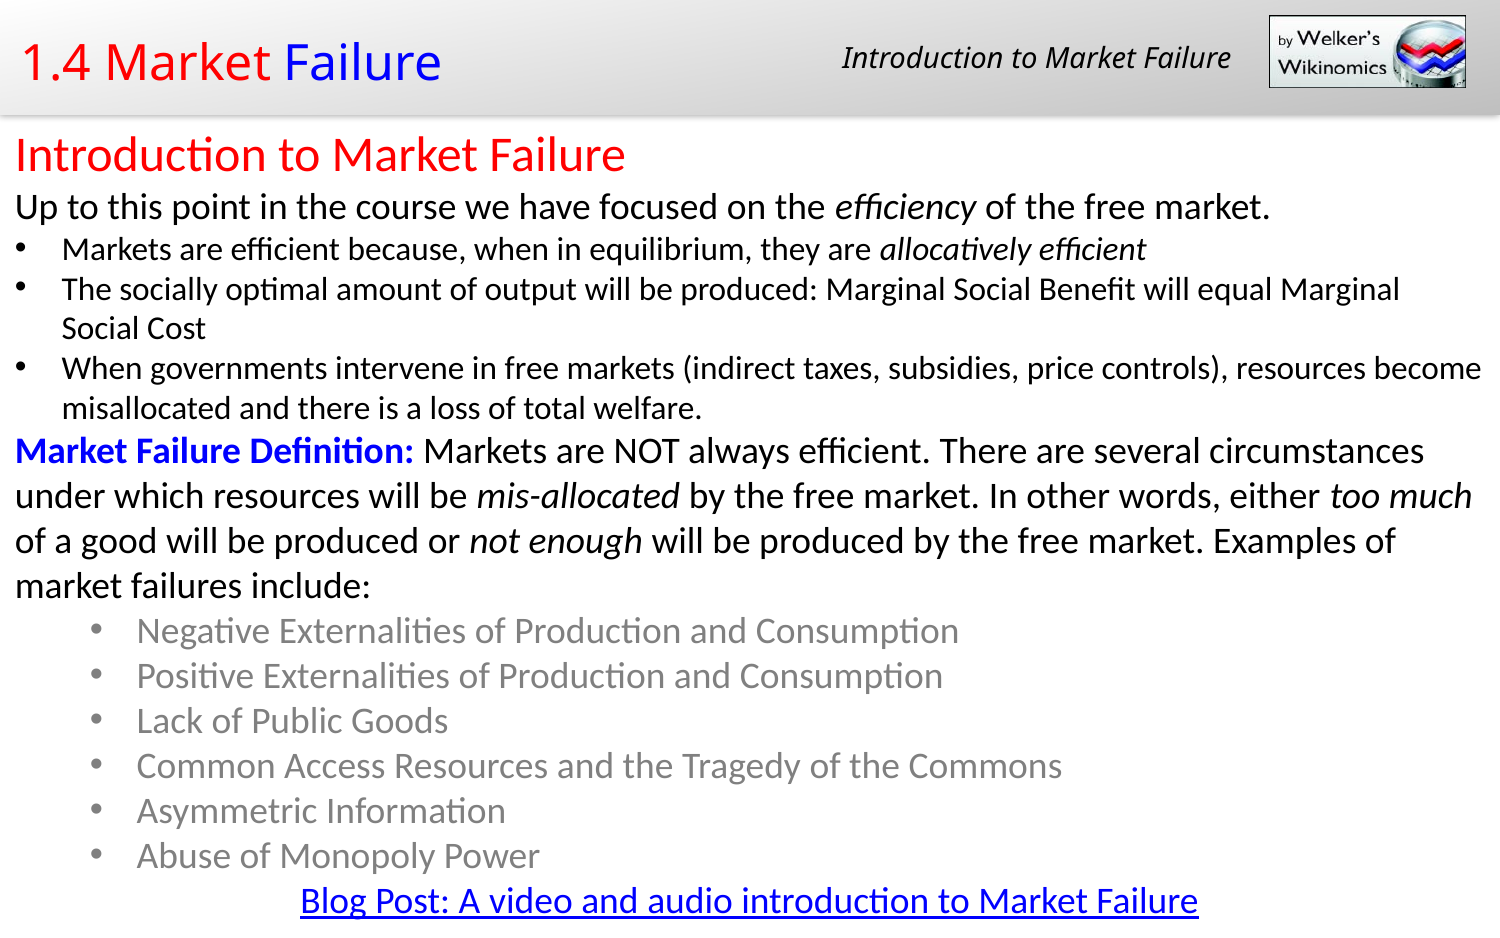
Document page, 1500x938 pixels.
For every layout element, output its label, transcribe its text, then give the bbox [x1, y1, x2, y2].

text_box Introduction to Market Failure Up to this point in the course we have focused on the efficiency of the free market. Markets are efficient because, when in equilibrium, they are allocatively efficient The socially optimal amount of output will be produced: Marginal Social Benefit will equal Marginal Social Cost When governments intervene in free markets (indirect taxes, subsidies, price controls), resources become misallocated and there is a loss of total welfare. Market Failure Definition: Markets are NOT always efficient. There are several circumstances under which resources will be mis-allocated by the free market. In other words, either too much of a good will be produced or not enough will be produced by the free market. Examples of market failures include: Negative Externalities of Production and Consumption Positive Externalities of Production and Consumption Lack of Public Goods Common Access Resources and the Tragedy of the Commons Asymmetric Information Abuse of Monopoly Power Blog Post: A video and audio introduction to Market Failure [0, 123, 1500, 938]
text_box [0, 0, 1500, 115]
